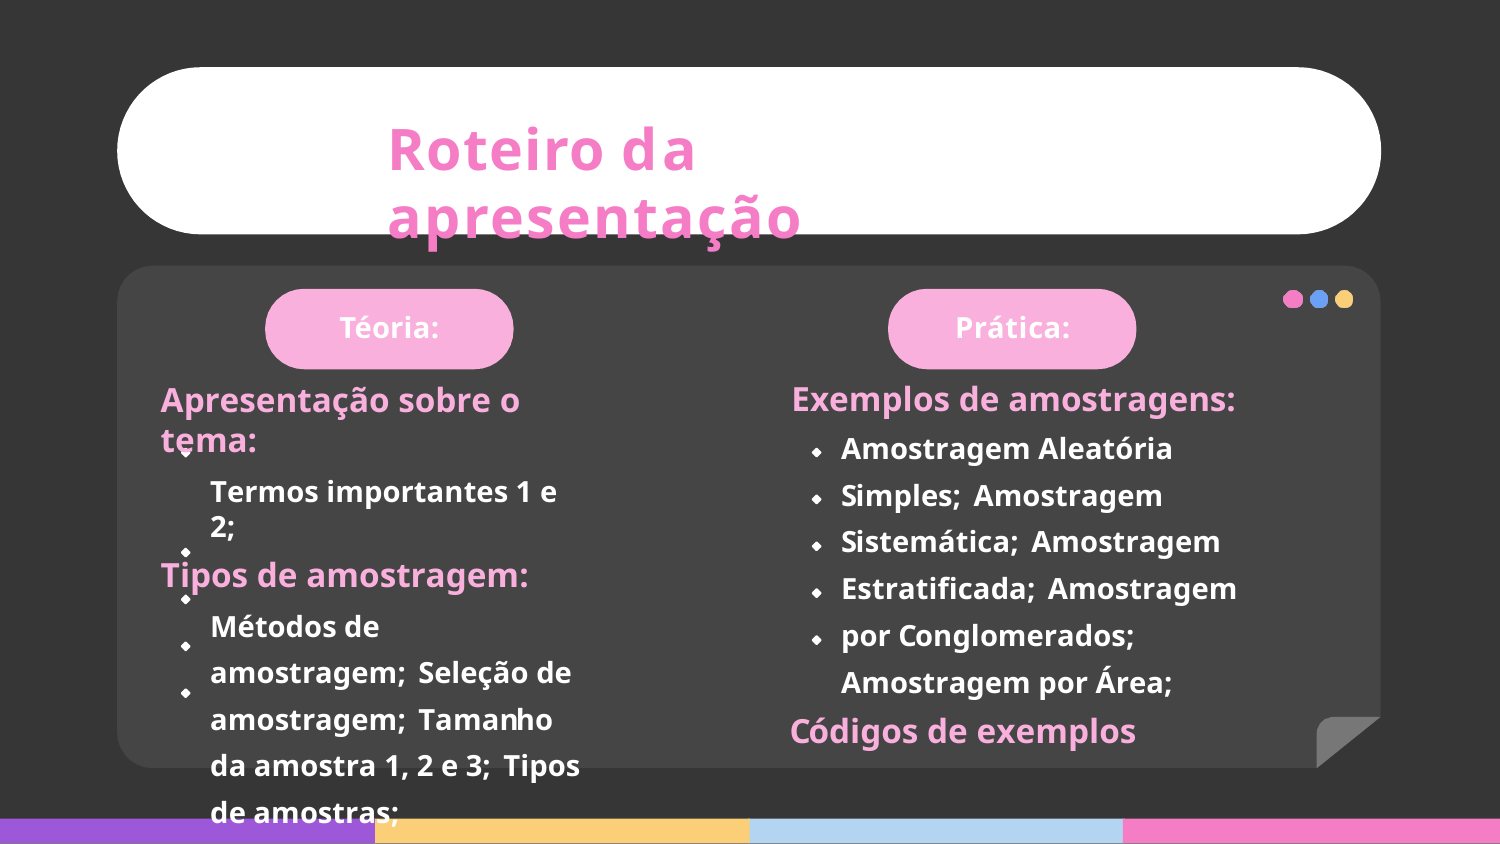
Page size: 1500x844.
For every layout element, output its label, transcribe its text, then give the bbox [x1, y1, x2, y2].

text_box Prática: Exemplos de amostragens: Amostragem Aleatória Simples; Amostragem Sistemática; Amostragem Estratificada; Amostragem por Conglomerados; Amostragem por Área; Códigos de exemplos [789, 307, 1281, 750]
picture [1310, 290, 1328, 308]
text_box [811, 288, 1137, 646]
picture [1335, 290, 1353, 308]
text_box Téoria: Apresentação sobre o tema: Termos importantes 1 e 2; Tipos de amostragem: Métodos de amostragem; Seleção de amostragem; Tamanho da amostra 1, 2 e 3; Tipos de amostras; [158, 307, 585, 829]
picture [1283, 290, 1303, 308]
title Roteiro da apresentação [385, 110, 1086, 254]
